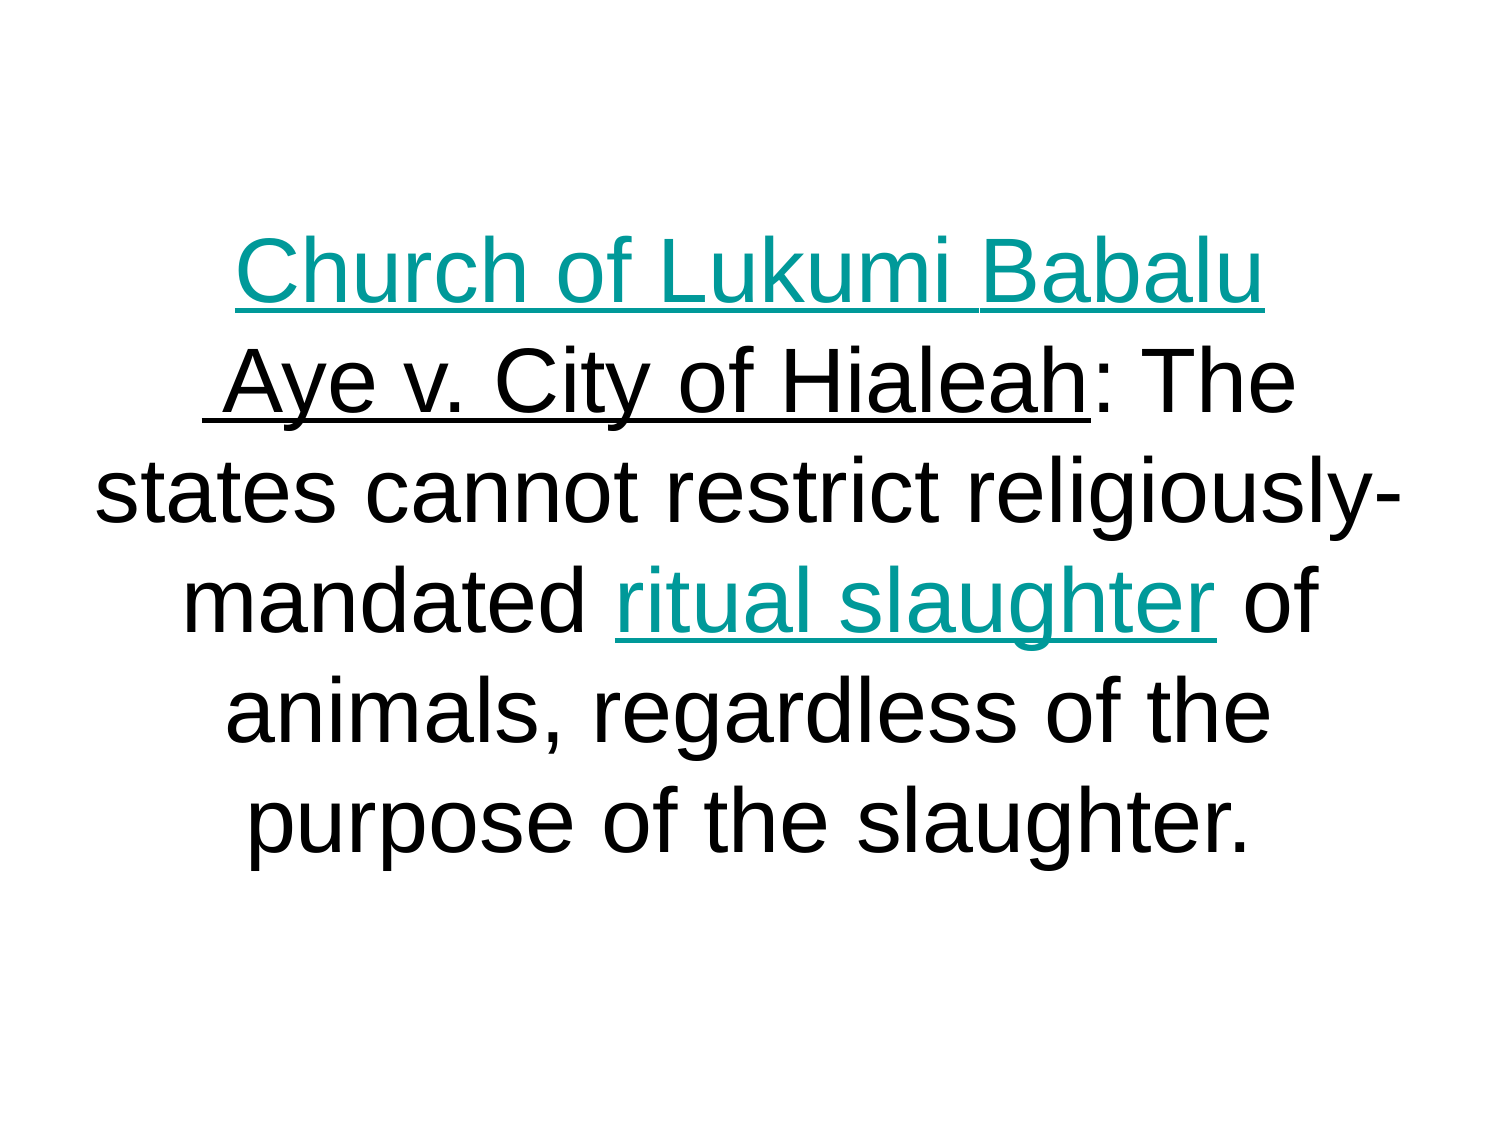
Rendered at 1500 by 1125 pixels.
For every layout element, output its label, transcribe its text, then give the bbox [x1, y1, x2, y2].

title Church of Lukumi Babalu Aye v. City of Hialeah: The states cannot restrict religiously-mandated ritual slaughter of animals, regardless of the purpose of the slaughter. [74, 44, 1426, 1038]
